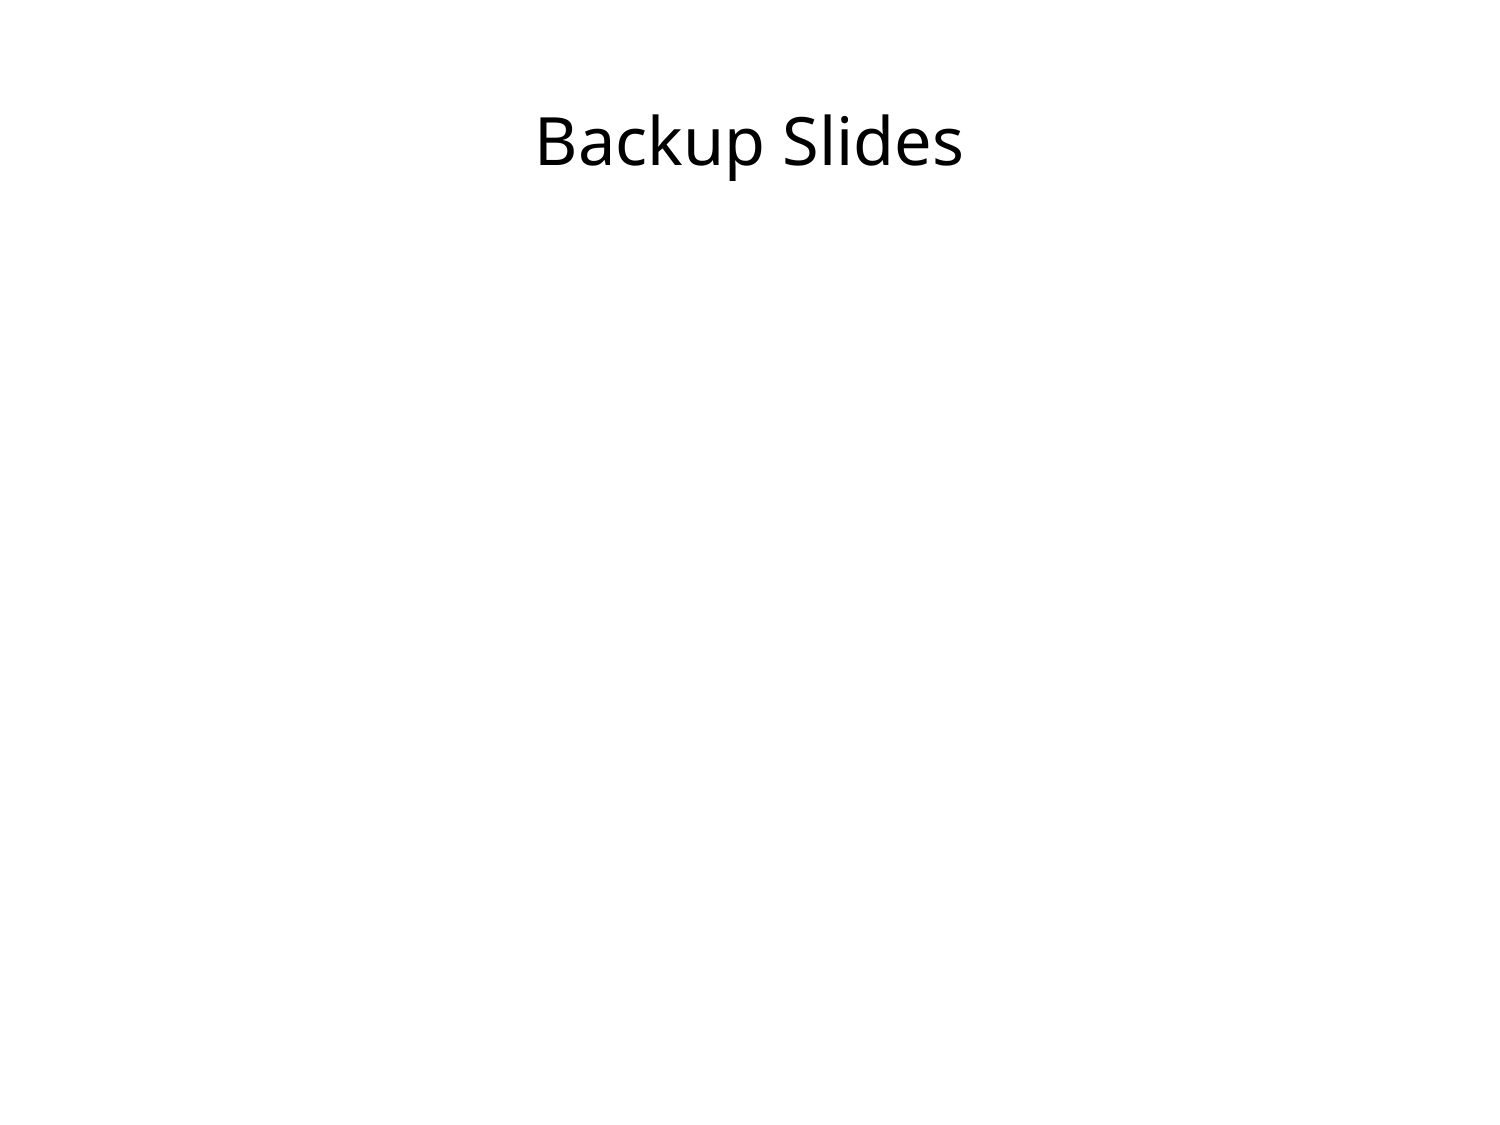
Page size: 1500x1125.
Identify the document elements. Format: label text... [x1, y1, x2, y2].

title Backup Slides [75, 45, 1425, 233]
